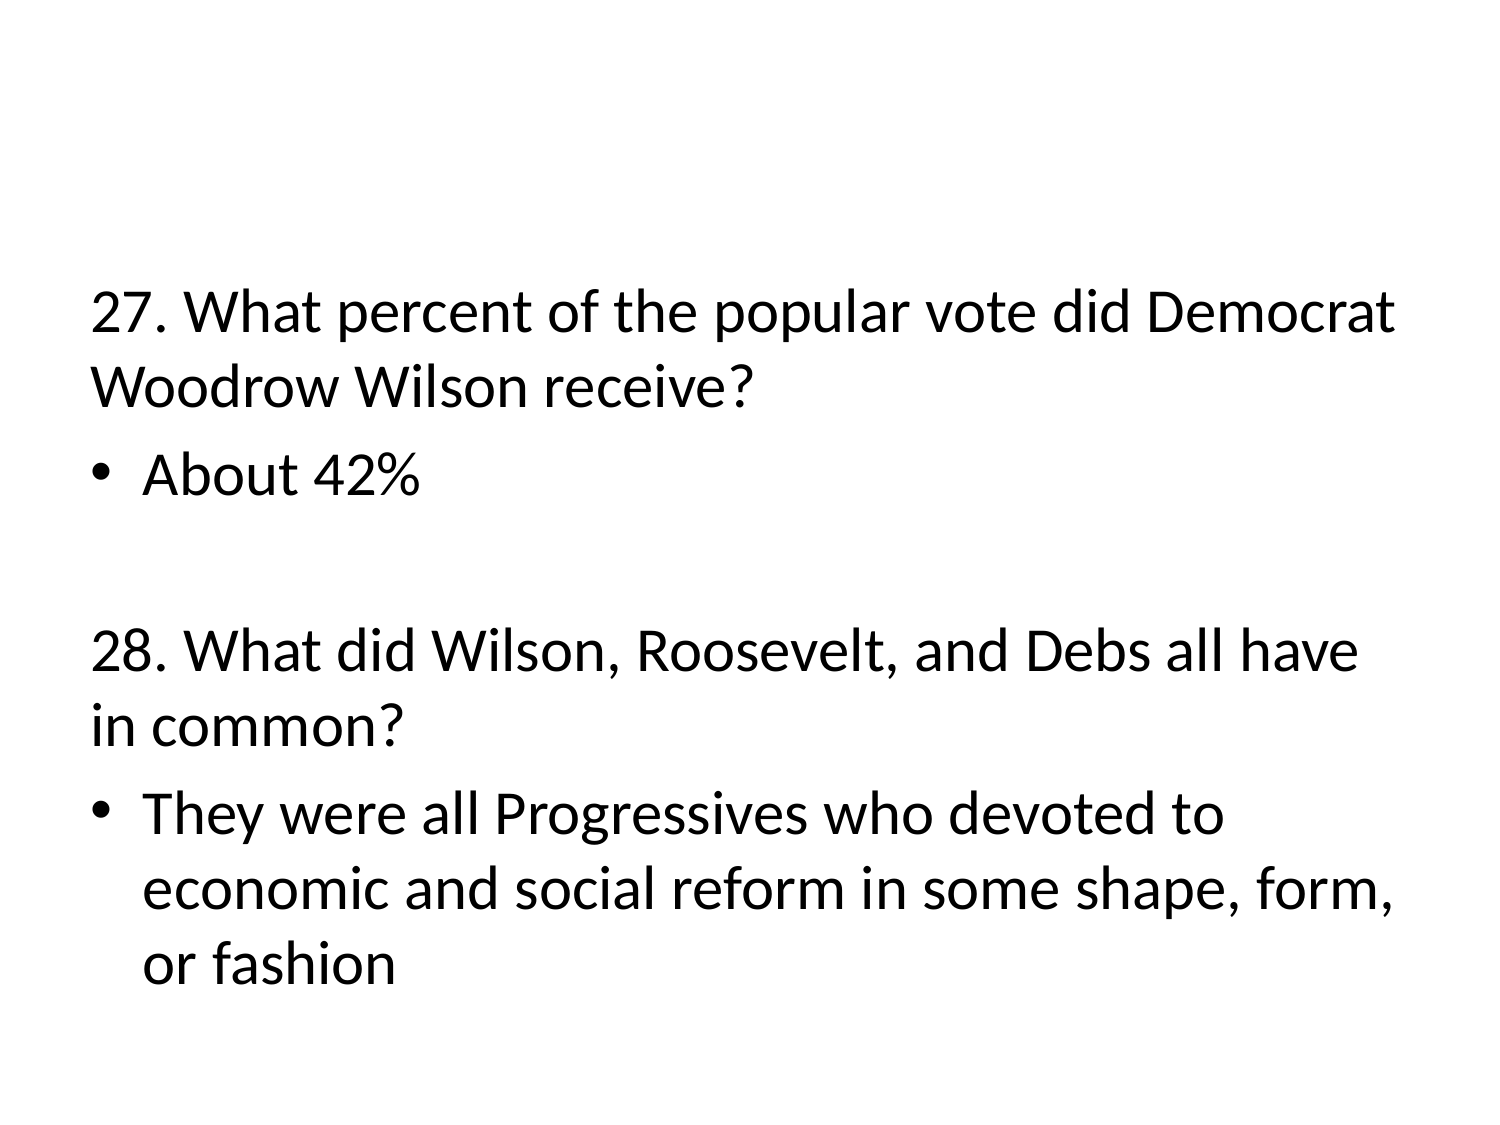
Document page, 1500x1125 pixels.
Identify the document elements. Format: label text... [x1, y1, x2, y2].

list 27. What percent of the popular vote did Democrat Woodrow Wilson receive? About 42% 28. What did Wilson, Roosevelt, and Debs all have in common? They were all Progressives who devoted to economic and social reform in some shape, form, or fashion [75, 262, 1425, 1005]
